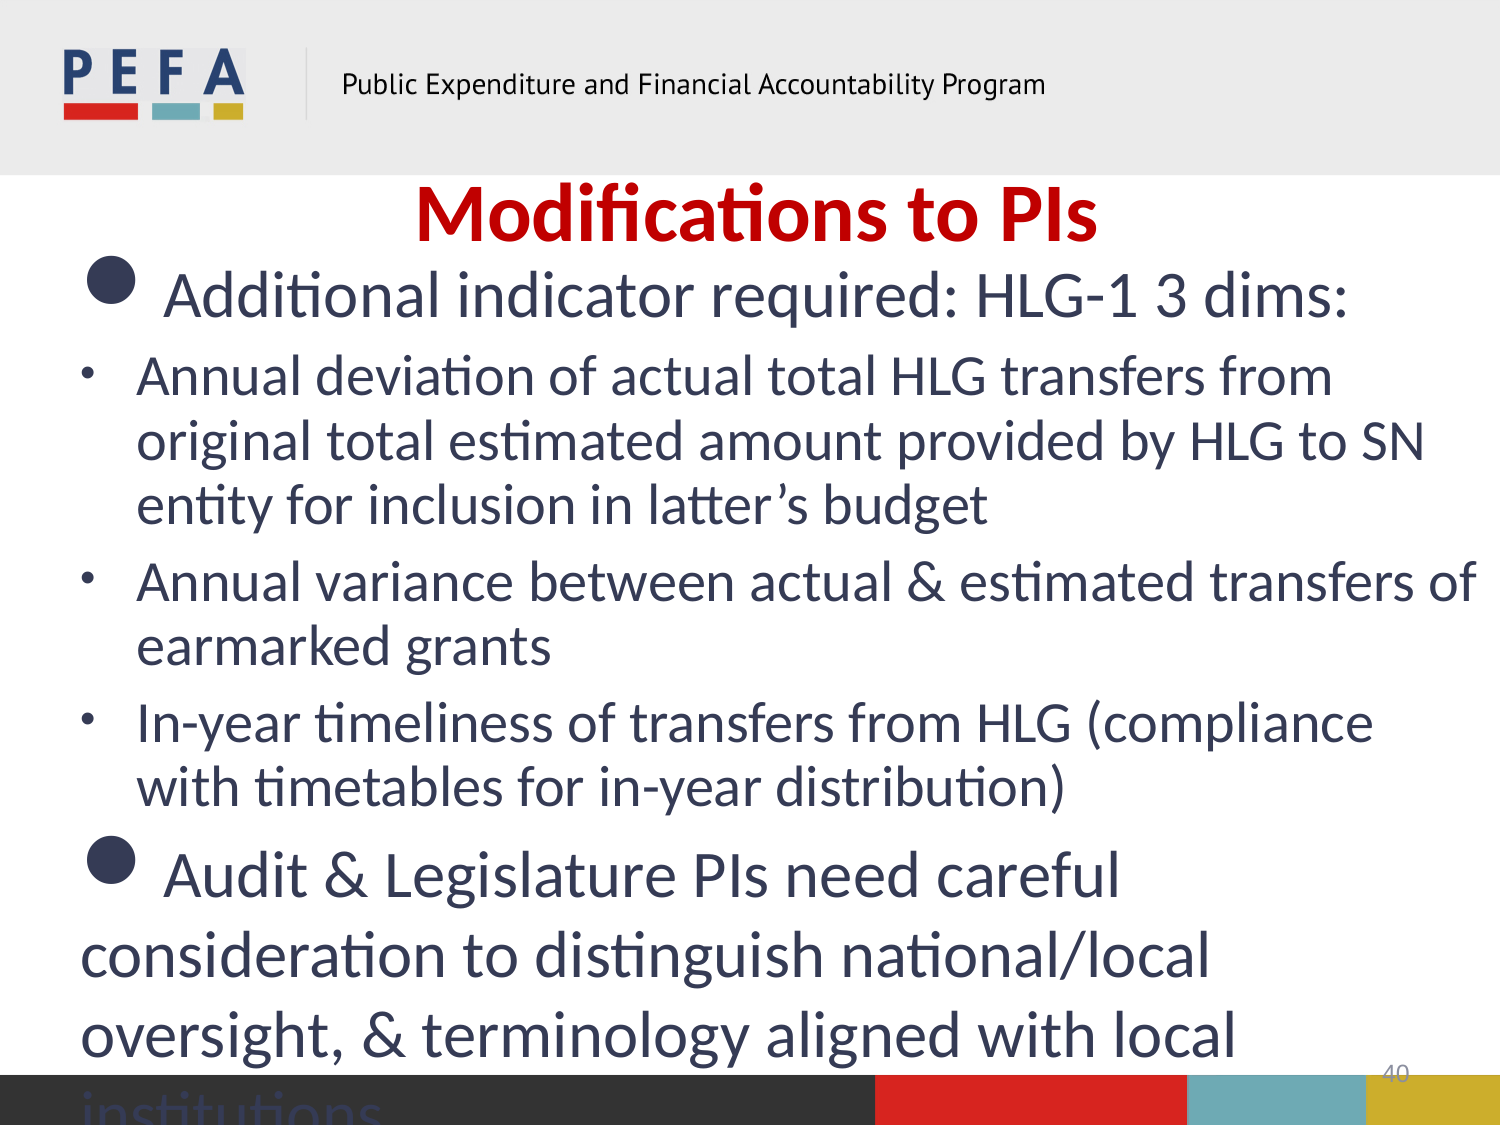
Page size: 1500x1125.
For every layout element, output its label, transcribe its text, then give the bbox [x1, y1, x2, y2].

title Modifications to PIs [52, 136, 1461, 268]
list Additional indicator required: HLG-1 3 dims: Annual deviation of actual total HLG transfers from original total estimated amount provided by HLG to SN entity for inclusion in latter’s budget Annual variance between actual & estimated transfers of earmarked grants In-year timeliness of transfers from HLG (compliance with timetables for in-year distribution) Audit & Legislature PIs need careful consideration to distinguish national/local oversight, & terminology aligned with local institutions [64, 243, 1500, 1125]
picture [0, 0, 1500, 1125]
